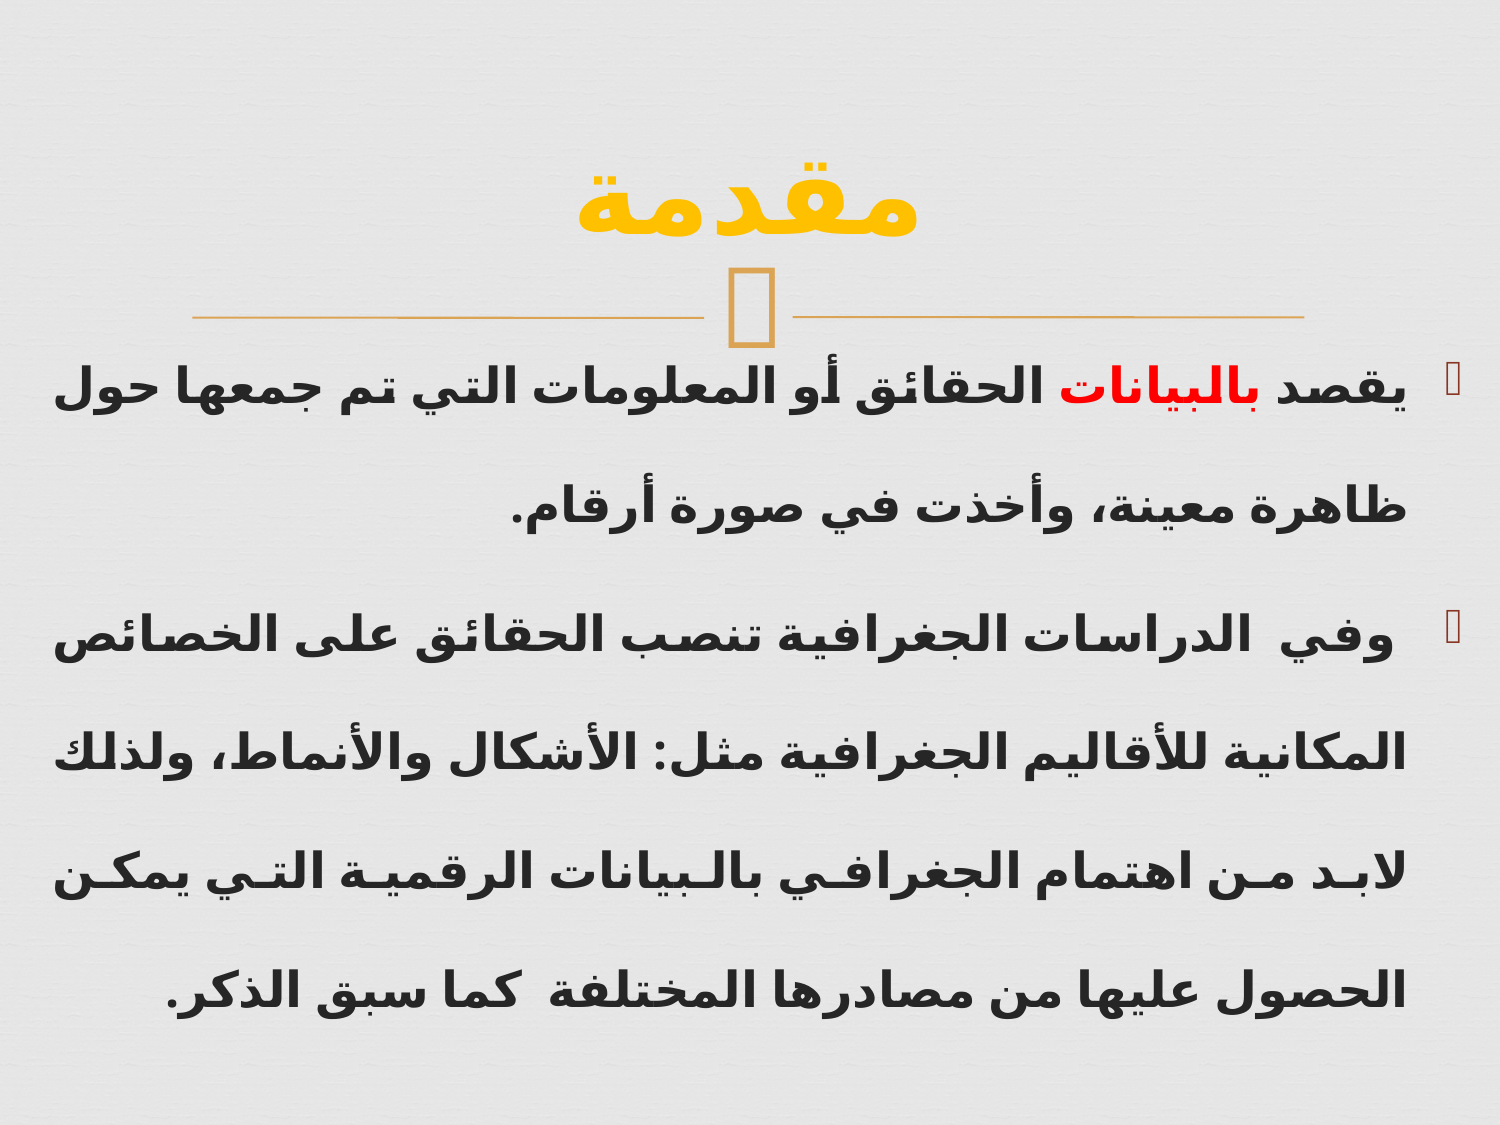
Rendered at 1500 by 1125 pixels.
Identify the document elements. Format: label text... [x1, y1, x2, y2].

list يقصد بالبيانات الحقائق أو المعلومات التي تم جمعها حول ظاهرة معينة، وأخذت في صورة أرقام. وفي الدراسات الجغرافية تنصب الحقائق على الخصائص المكانية للأقاليم الجغرافية مثل: الأشكال والأنماط، ولذلك لابد من اهتمام الجغرافي بالبيانات الرقمية التي يمكن الحصول عليها من مصادرها المختلفة كما سبق الذكر. [37, 287, 1475, 1125]
title مقدمة [112, 112, 1386, 267]
